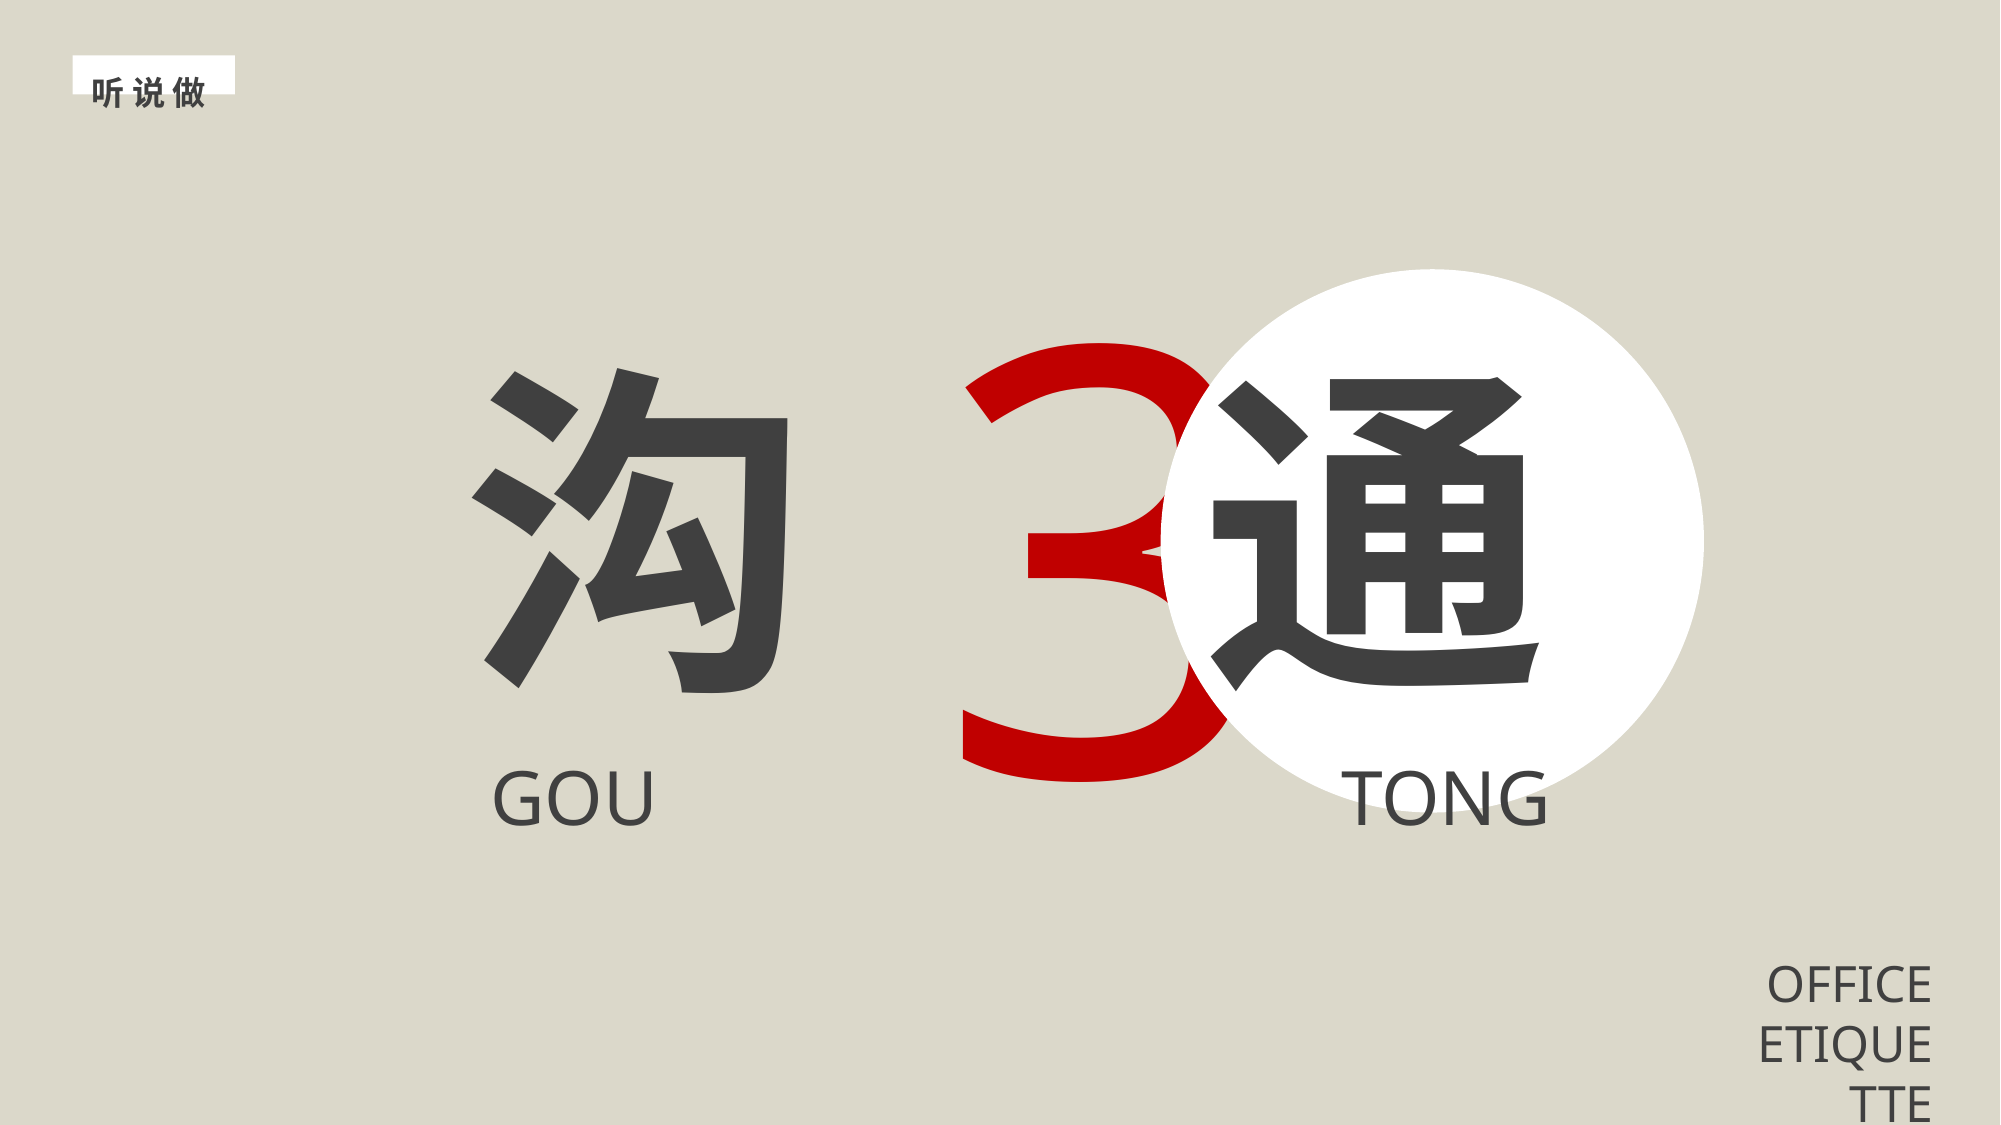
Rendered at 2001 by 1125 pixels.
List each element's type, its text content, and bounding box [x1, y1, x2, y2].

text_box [250, 171, 1763, 911]
text_box OFFICE ETIQUETTE [1730, 944, 1949, 1125]
text_box 听 说 做 [76, 64, 230, 120]
text_box [71, 54, 236, 95]
